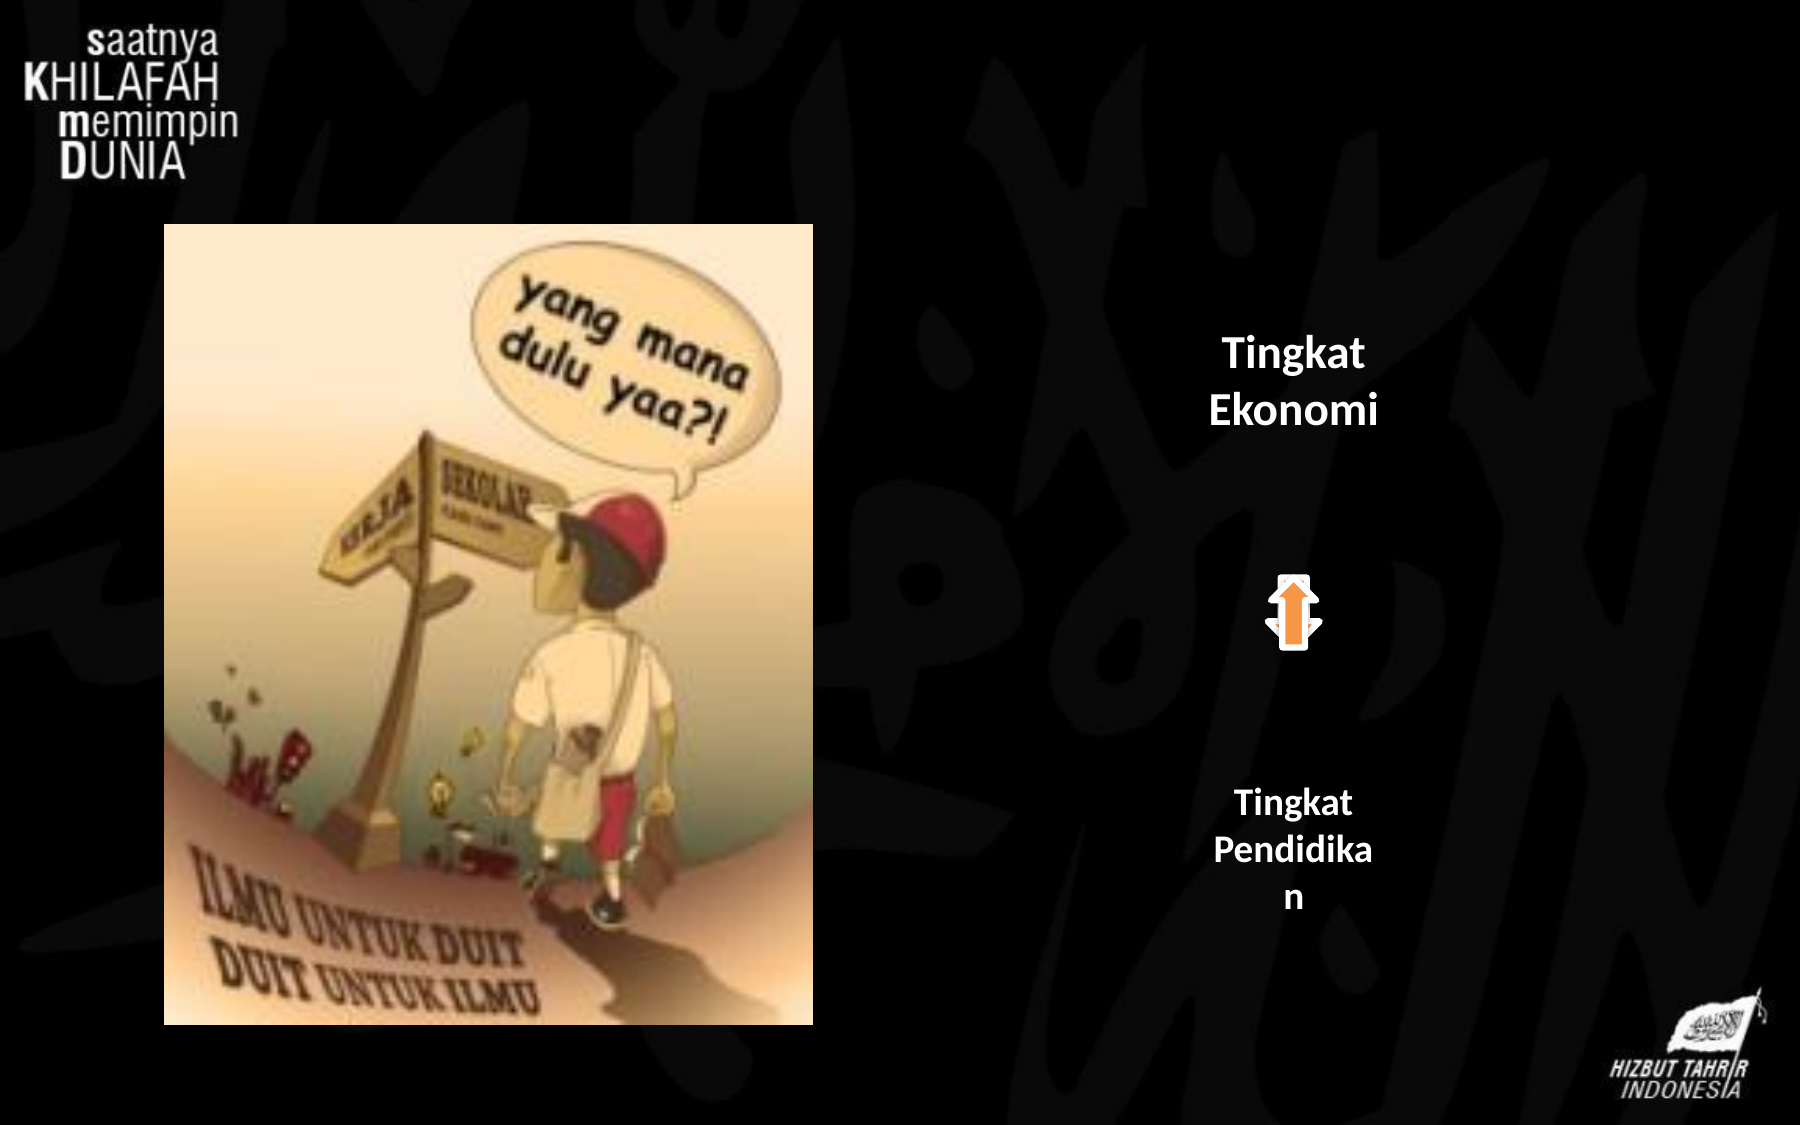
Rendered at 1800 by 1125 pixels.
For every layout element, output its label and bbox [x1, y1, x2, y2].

text_box [874, 299, 1713, 926]
picture [0, 0, 1800, 1125]
